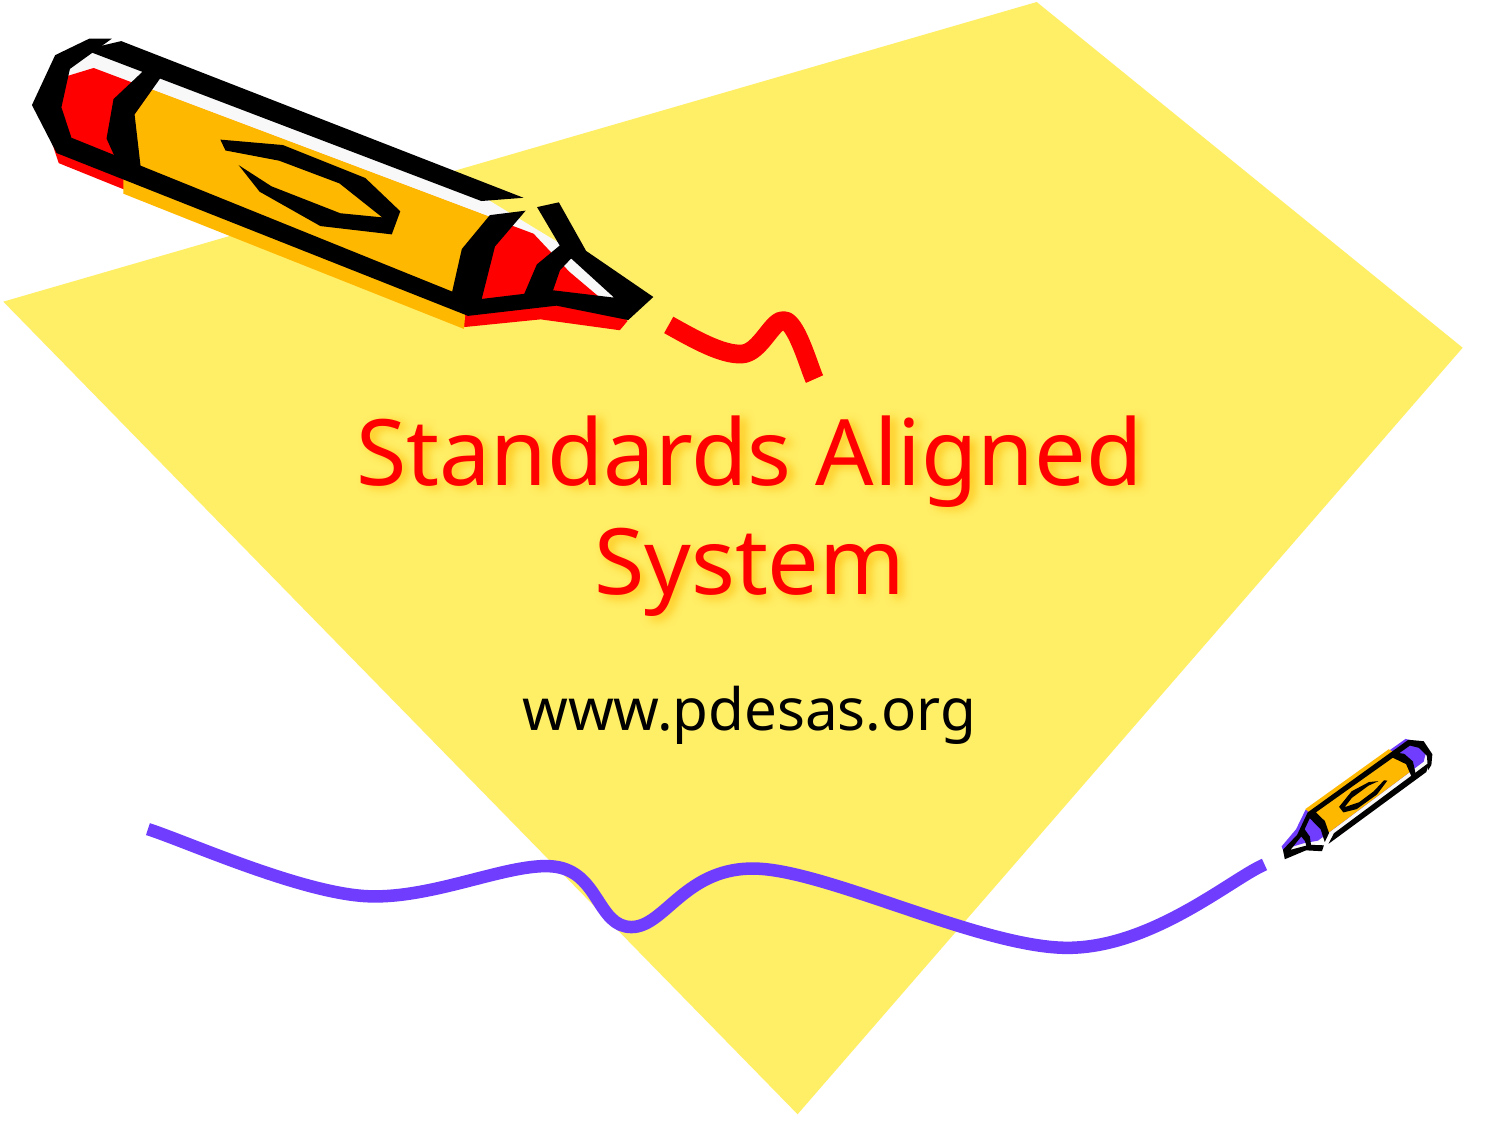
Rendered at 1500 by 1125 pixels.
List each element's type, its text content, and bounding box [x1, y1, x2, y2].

subtitle www.pdesas.org [253, 664, 1244, 830]
title Standards Aligned System [224, 247, 1276, 622]
